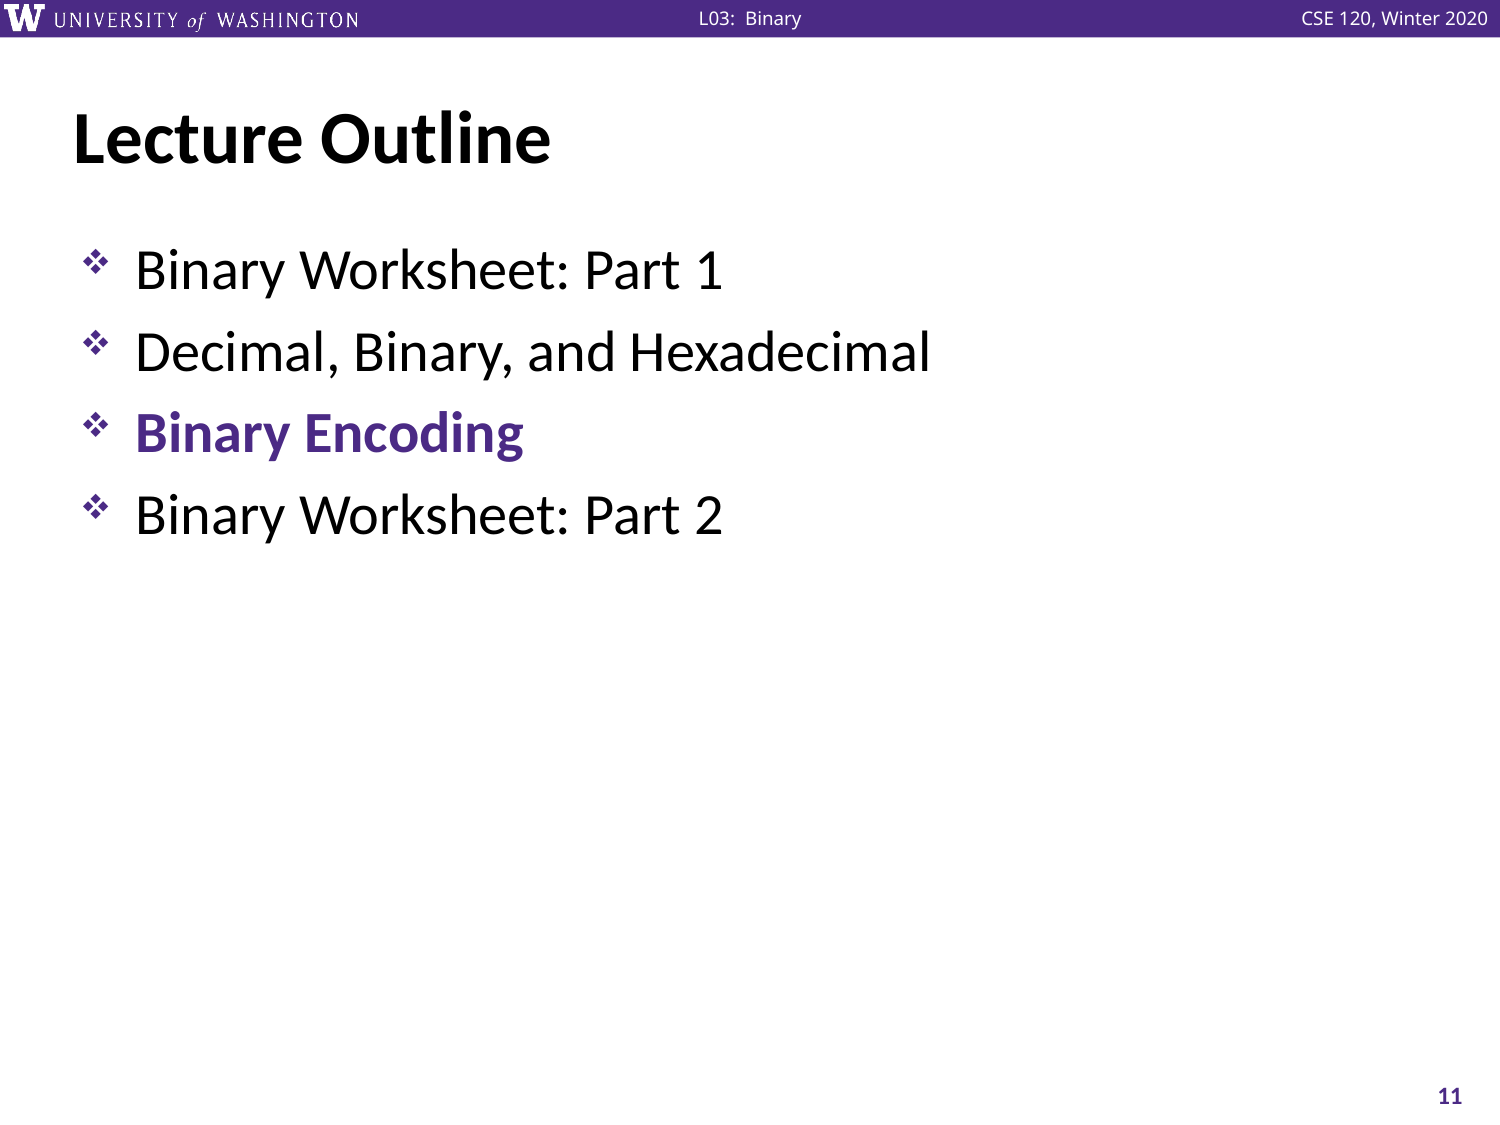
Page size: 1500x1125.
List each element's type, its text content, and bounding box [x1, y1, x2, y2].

slide_number 11 [1400, 1065, 1500, 1125]
title Lecture Outline [58, 71, 1438, 197]
list Binary Worksheet: Part 1 Decimal, Binary, and Hexadecimal Binary Encoding Binary Worksheet: Part 2 [64, 223, 1438, 1040]
picture [4, 4, 358, 32]
